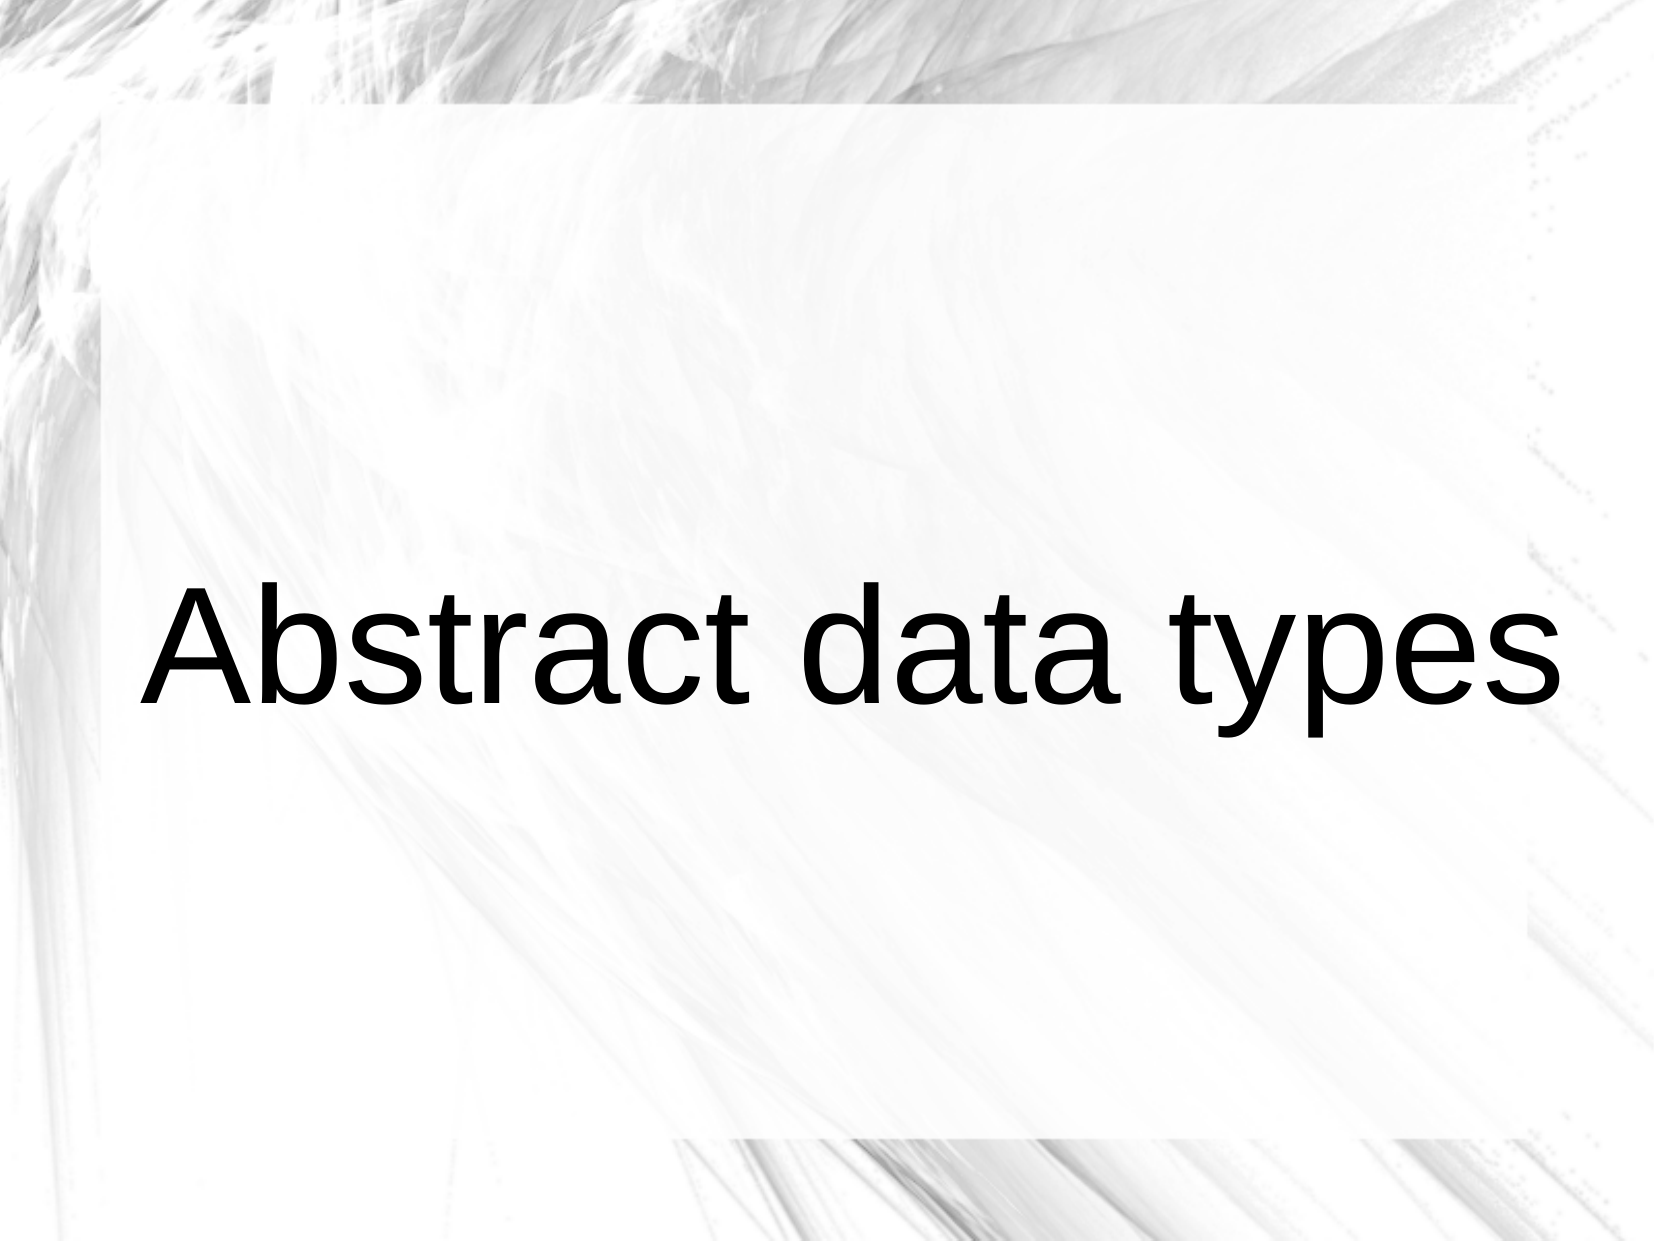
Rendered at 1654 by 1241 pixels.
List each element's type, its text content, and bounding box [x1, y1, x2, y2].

list Abstract data types [118, 319, 1571, 1109]
picture [0, 0, 1654, 1241]
